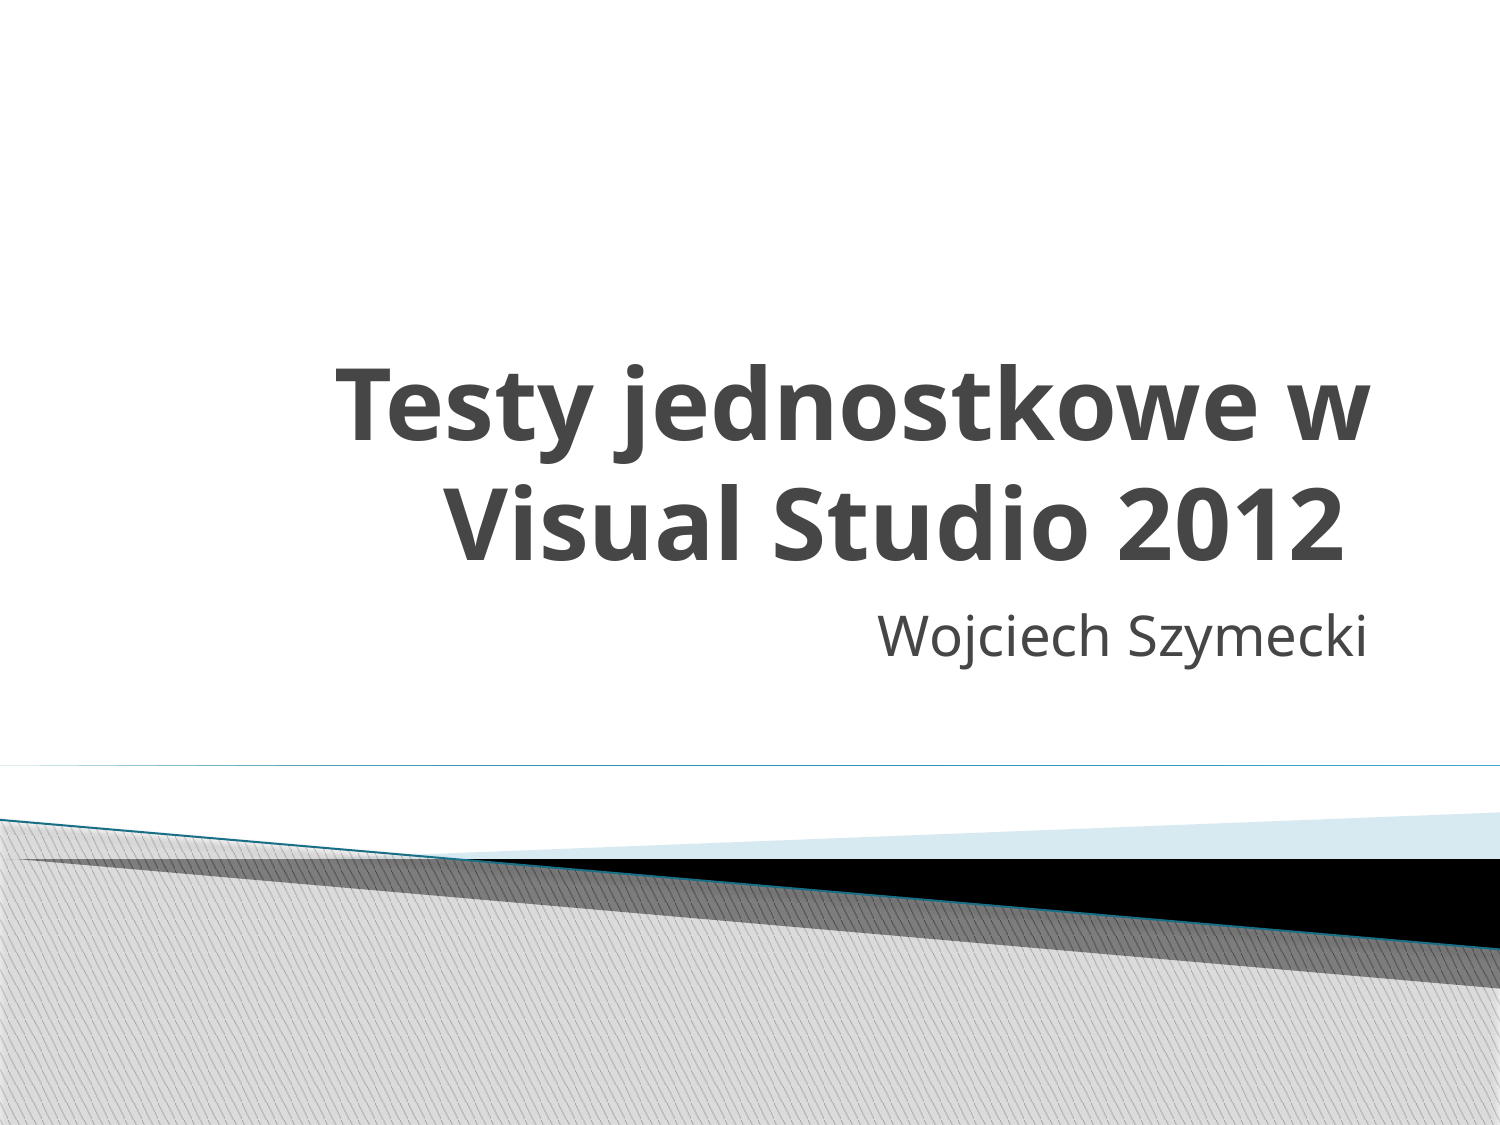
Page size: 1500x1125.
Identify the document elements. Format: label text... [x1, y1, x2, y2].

picture [5, 859, 1500, 989]
title Testy jednostkowe w Visual Studio 2012 [112, 287, 1388, 588]
subtitle Wojciech Szymecki [112, 592, 1388, 790]
